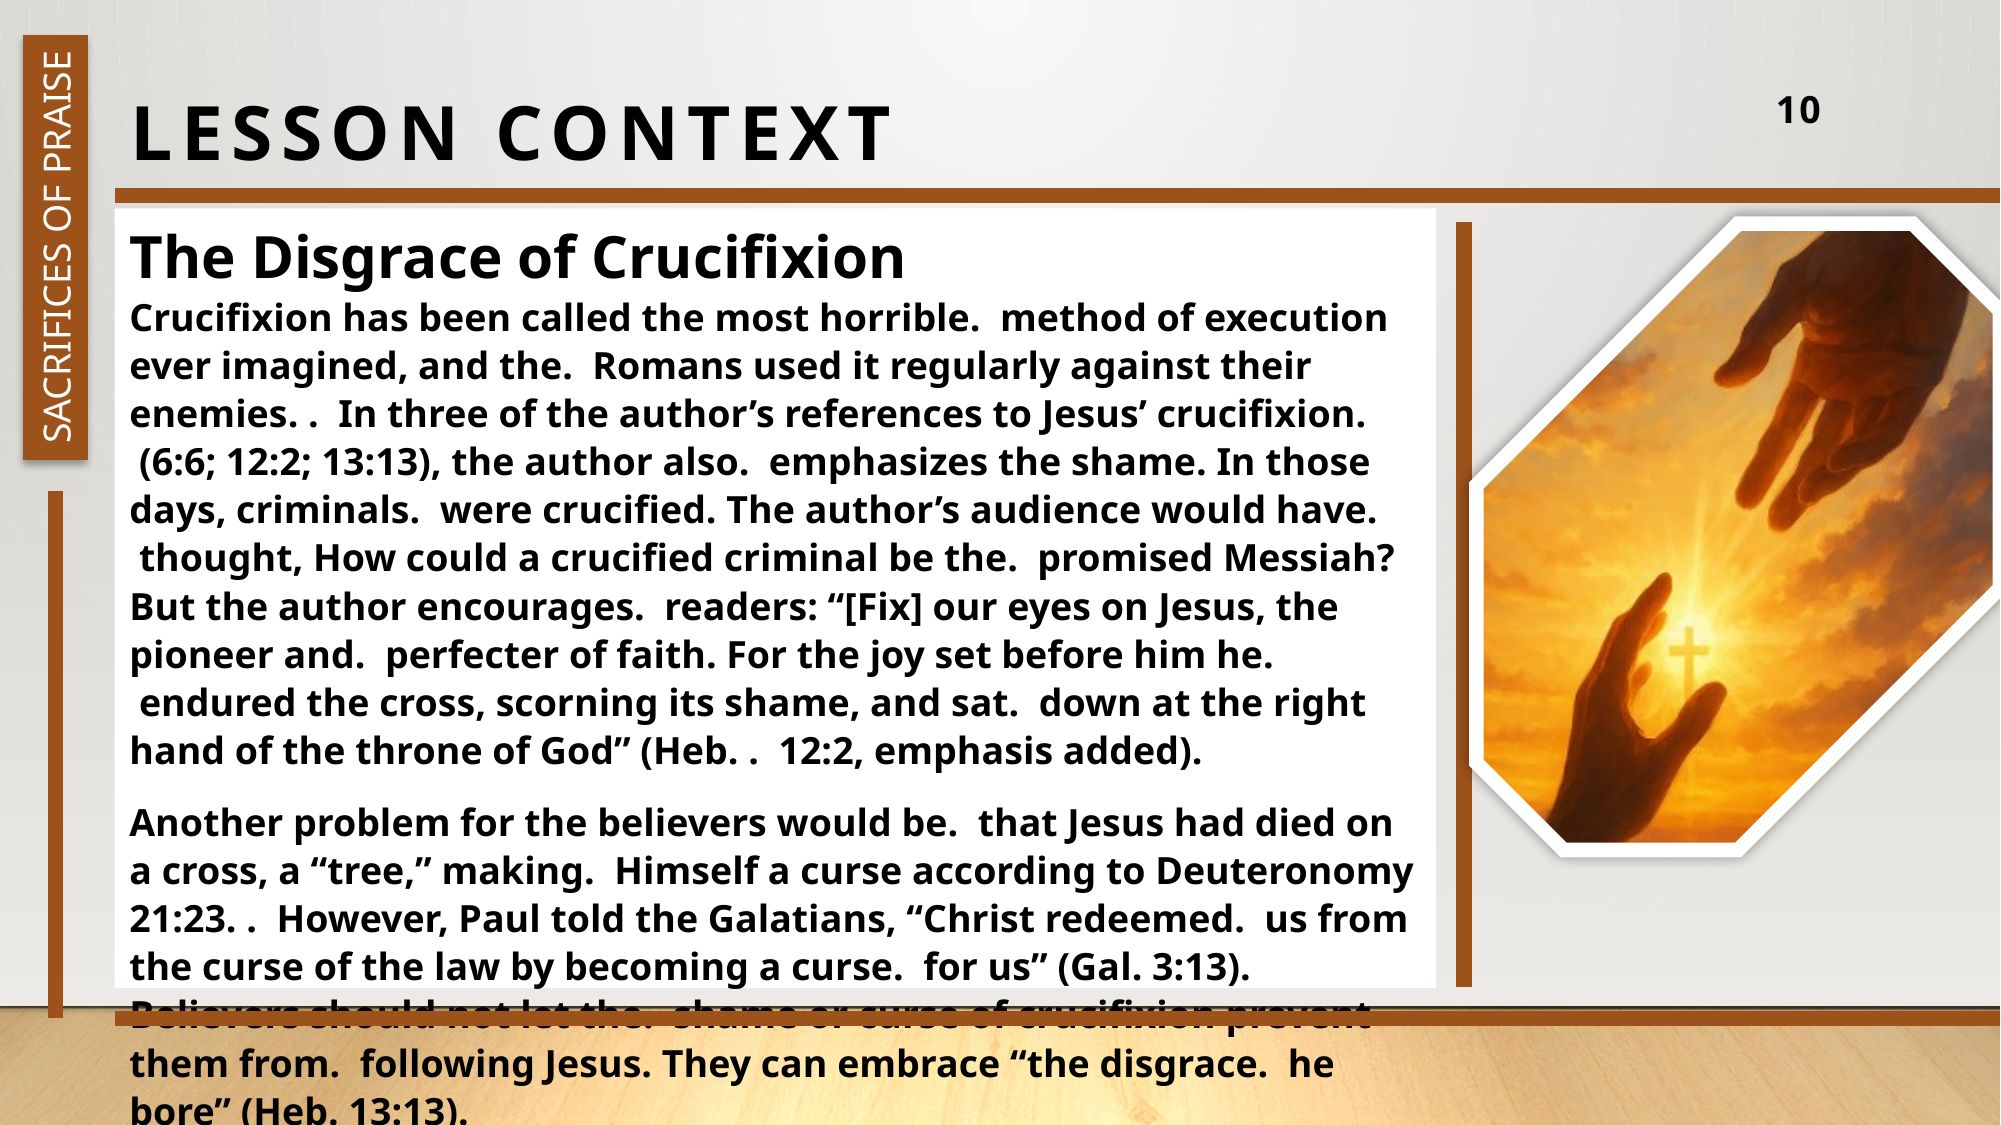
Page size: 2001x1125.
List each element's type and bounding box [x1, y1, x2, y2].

text_box [24, 35, 2000, 1019]
picture [0, 1006, 2000, 1125]
